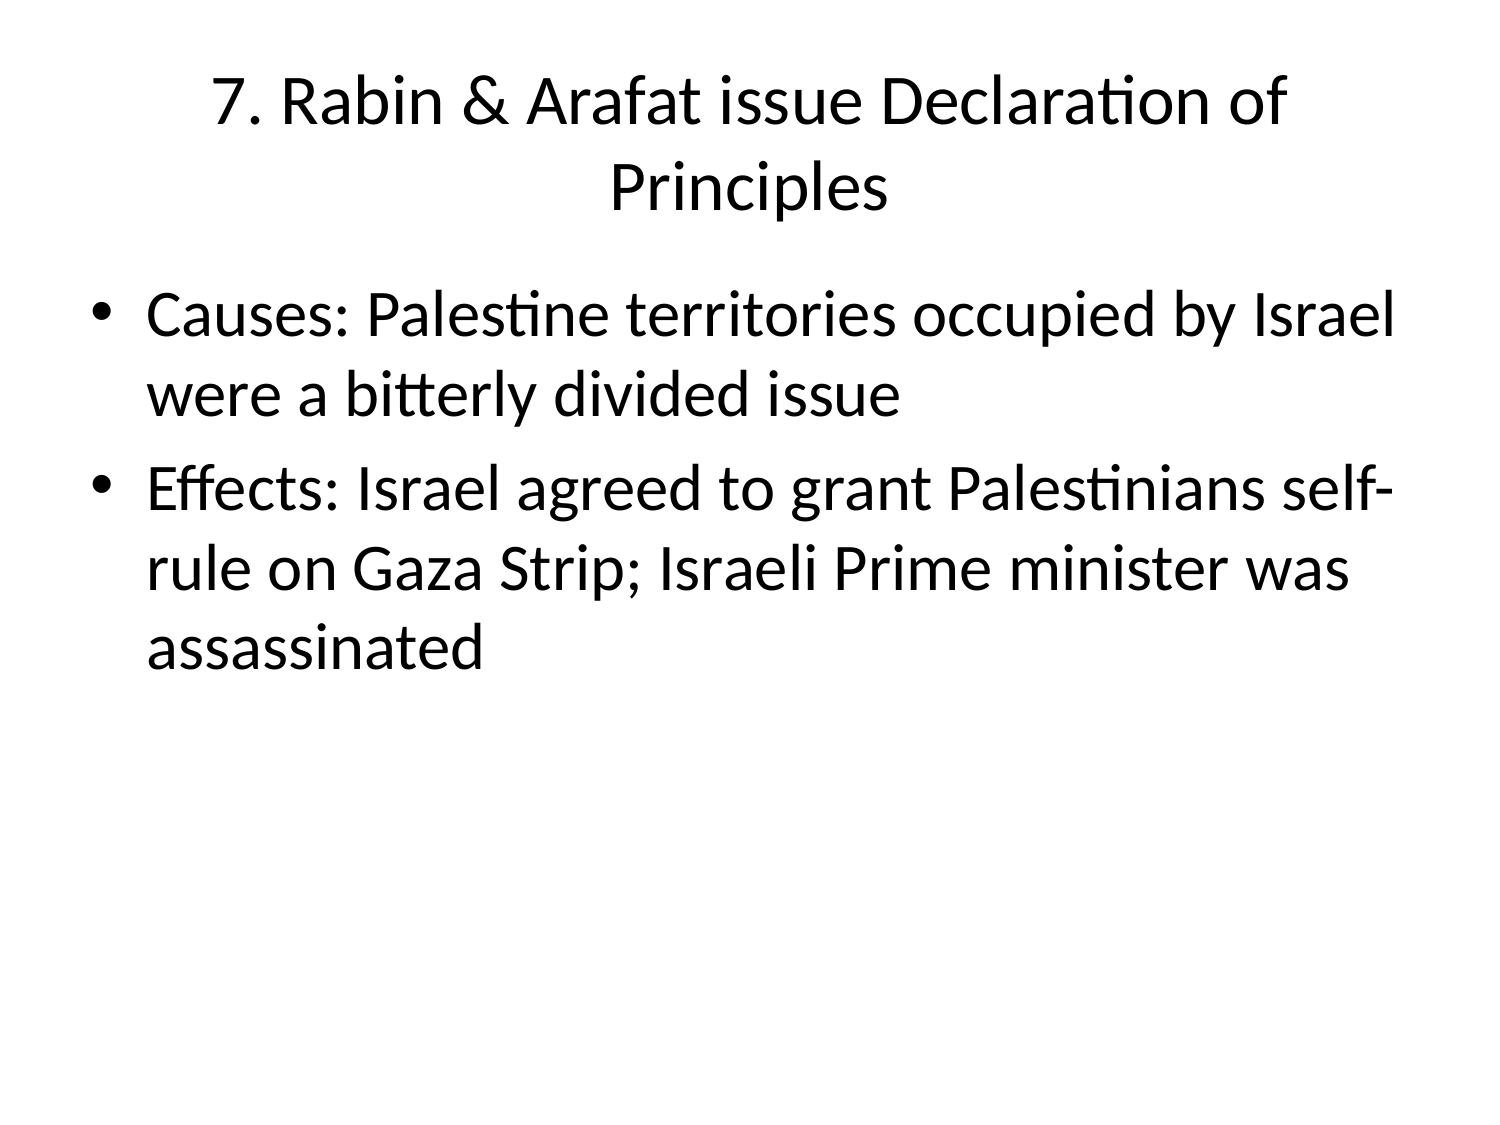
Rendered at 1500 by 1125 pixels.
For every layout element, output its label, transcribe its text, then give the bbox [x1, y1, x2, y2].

list Causes: Palestine territories occupied by Israel were a bitterly divided issue Effects: Israel agreed to grant Palestinians self-rule on Gaza Strip; Israeli Prime minister was assassinated [75, 262, 1425, 1005]
title 7. Rabin & Arafat issue Declaration of Principles [75, 45, 1425, 233]
